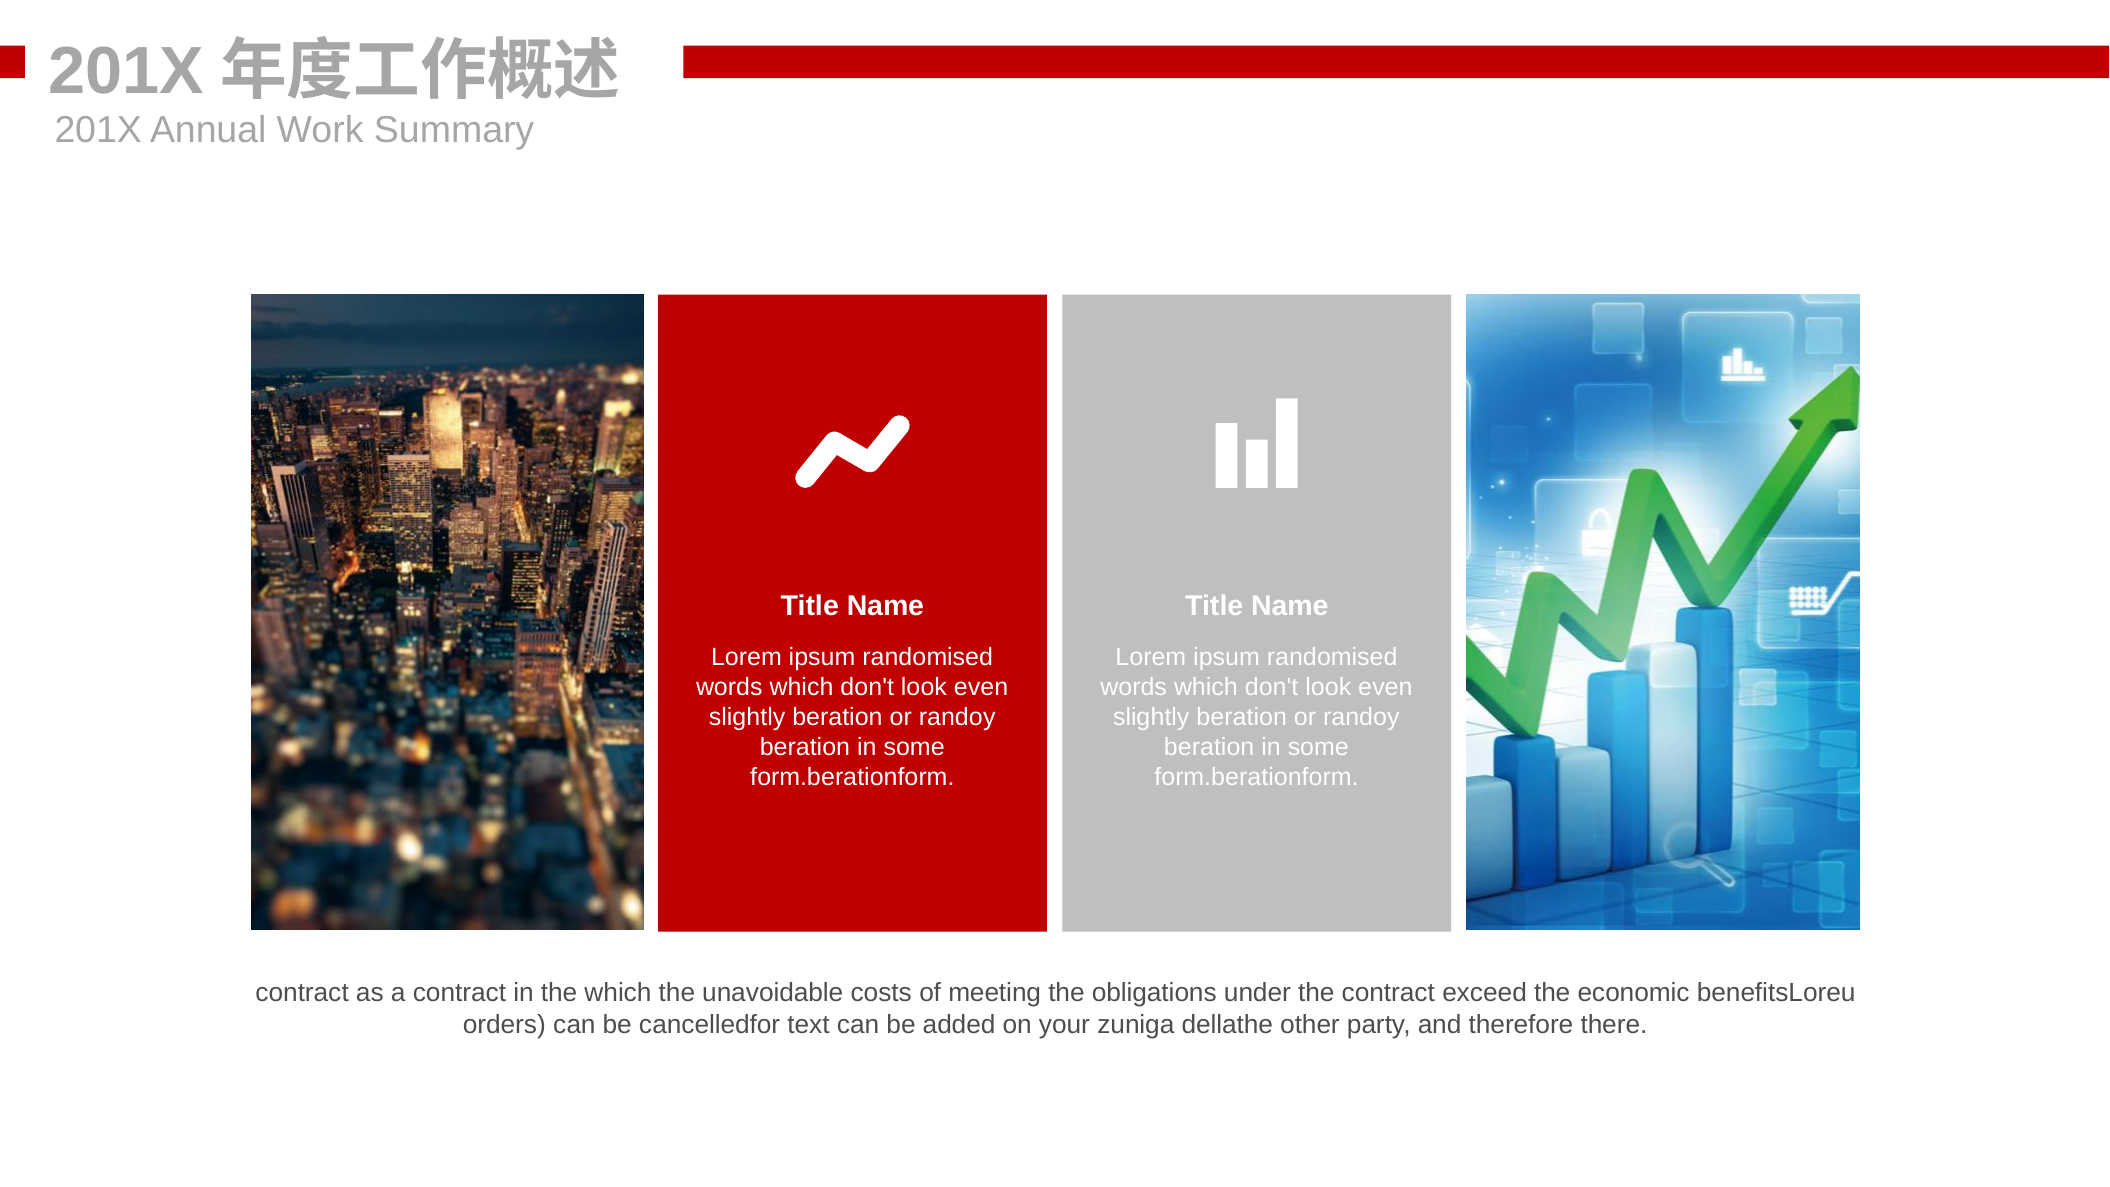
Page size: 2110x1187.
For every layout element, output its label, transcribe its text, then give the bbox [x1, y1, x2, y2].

text_box 201X Annual Work Summary [54, 104, 535, 150]
text_box [795, 415, 910, 488]
text_box Title Name [767, 586, 938, 637]
text_box [1275, 398, 1298, 488]
picture [251, 294, 644, 930]
text_box [1215, 423, 1238, 488]
text_box Lorem ipsum randomised words which don't look even slightly beration or randoy beration in some form.berationform. [689, 640, 1016, 881]
text_box Title Name [1171, 586, 1342, 637]
picture [1466, 294, 1860, 930]
text_box [1245, 439, 1268, 488]
text_box [682, 45, 2110, 79]
text_box 201X年度工作概述 [48, 26, 621, 107]
text_box [1062, 294, 1452, 932]
text_box [0, 45, 26, 79]
text_box [658, 294, 1047, 932]
text_box contract as a contract in the which the unavoidable costs of meeting the obligations under the contract exceed the economic benefitsLoreu orders) can be cancelledfor text can be added on your zuniga dellathe other party, and therefore there. [253, 975, 1856, 1082]
text_box Lorem ipsum randomised words which don't look even slightly beration or randoy beration in some form.berationform. [1098, 640, 1416, 881]
